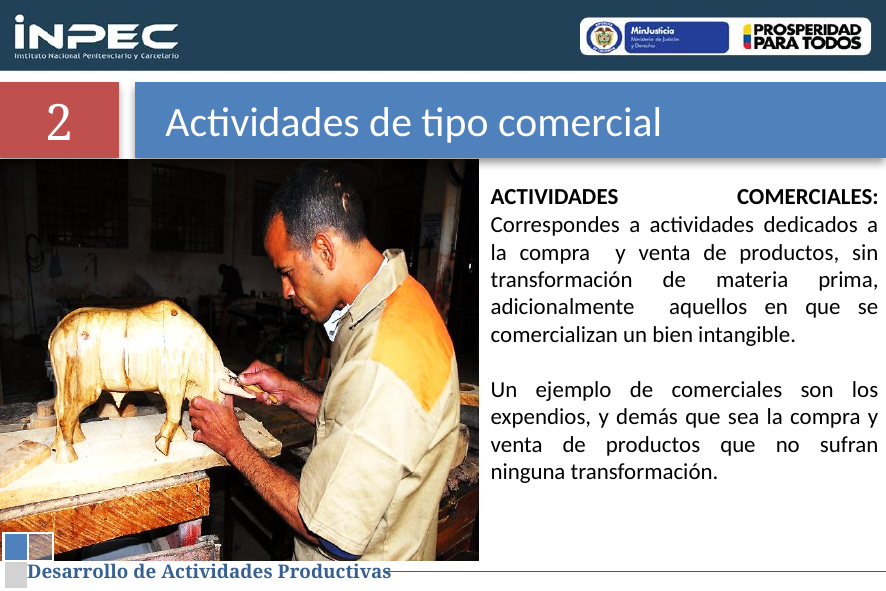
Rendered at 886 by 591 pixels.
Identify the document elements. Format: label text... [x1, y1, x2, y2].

text_box 2 [0, 82, 119, 157]
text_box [3, 533, 54, 590]
text_box Actividades de tipo comercial [150, 87, 687, 153]
text_box [0, 69, 886, 156]
picture [0, 0, 886, 69]
text_box [135, 82, 886, 158]
picture [0, 156, 886, 591]
text_box ACTIVIDADES COMERCIALES: Correspondes a actividades dedicados a la compra y venta de productos, sin transformación de materia prima, adicionalmente aquellos en que se comercializan un bien intangible. Un ejemplo de comerciales son los expendios, y demás que sea la compra y venta de productos que no sufran ninguna transformación. [482, 177, 886, 544]
text_box Desarrollo de Actividades Productivas [57, 570, 407, 590]
